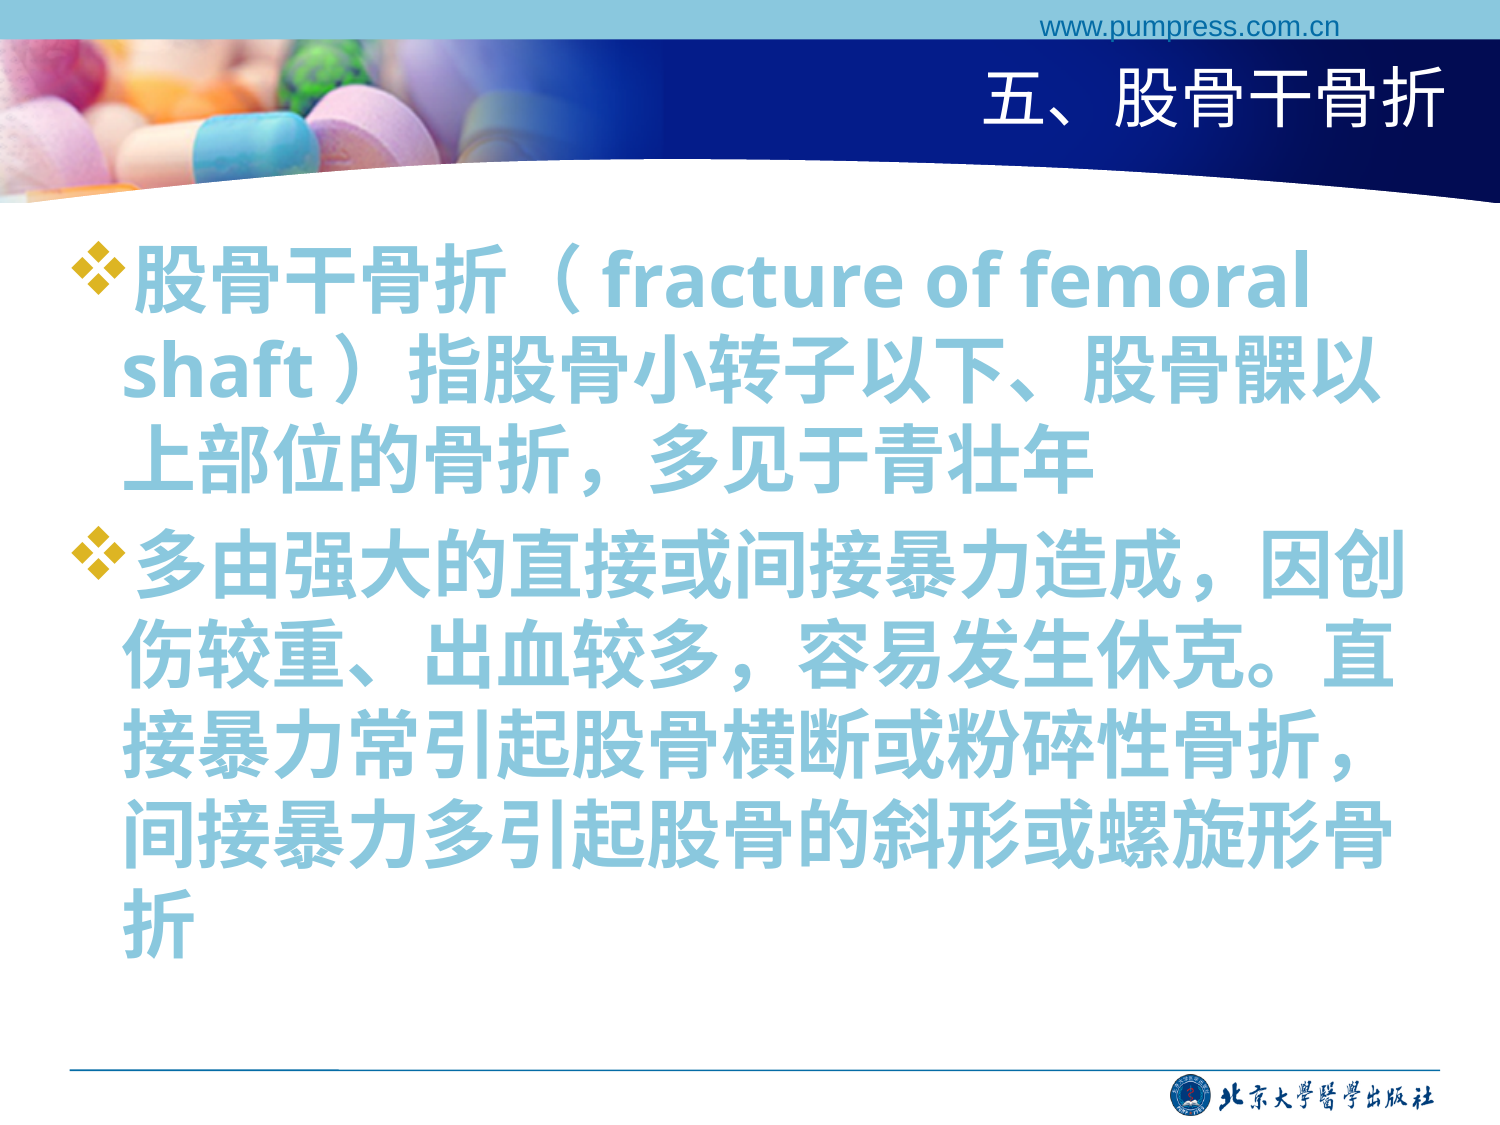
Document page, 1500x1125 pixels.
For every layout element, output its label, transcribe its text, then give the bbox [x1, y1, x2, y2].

title 五、股骨干骨折 [137, 49, 1463, 143]
slide_number www.pumpress.com.cn [1025, 0, 1463, 38]
picture [1170, 1074, 1436, 1118]
picture [0, 40, 1500, 203]
list 股骨干骨折（fracture of femoral shaft）指股骨小转子以下、股骨髁以上部位的骨折，多见于青壮年 多由强大的直接或间接暴力造成，因创伤较重、出血较多，容易发生休克。直接暴力常引起股骨横断或粉碎性骨折，间接暴力多引起股骨的斜形或螺旋形骨折 [49, 224, 1463, 1026]
